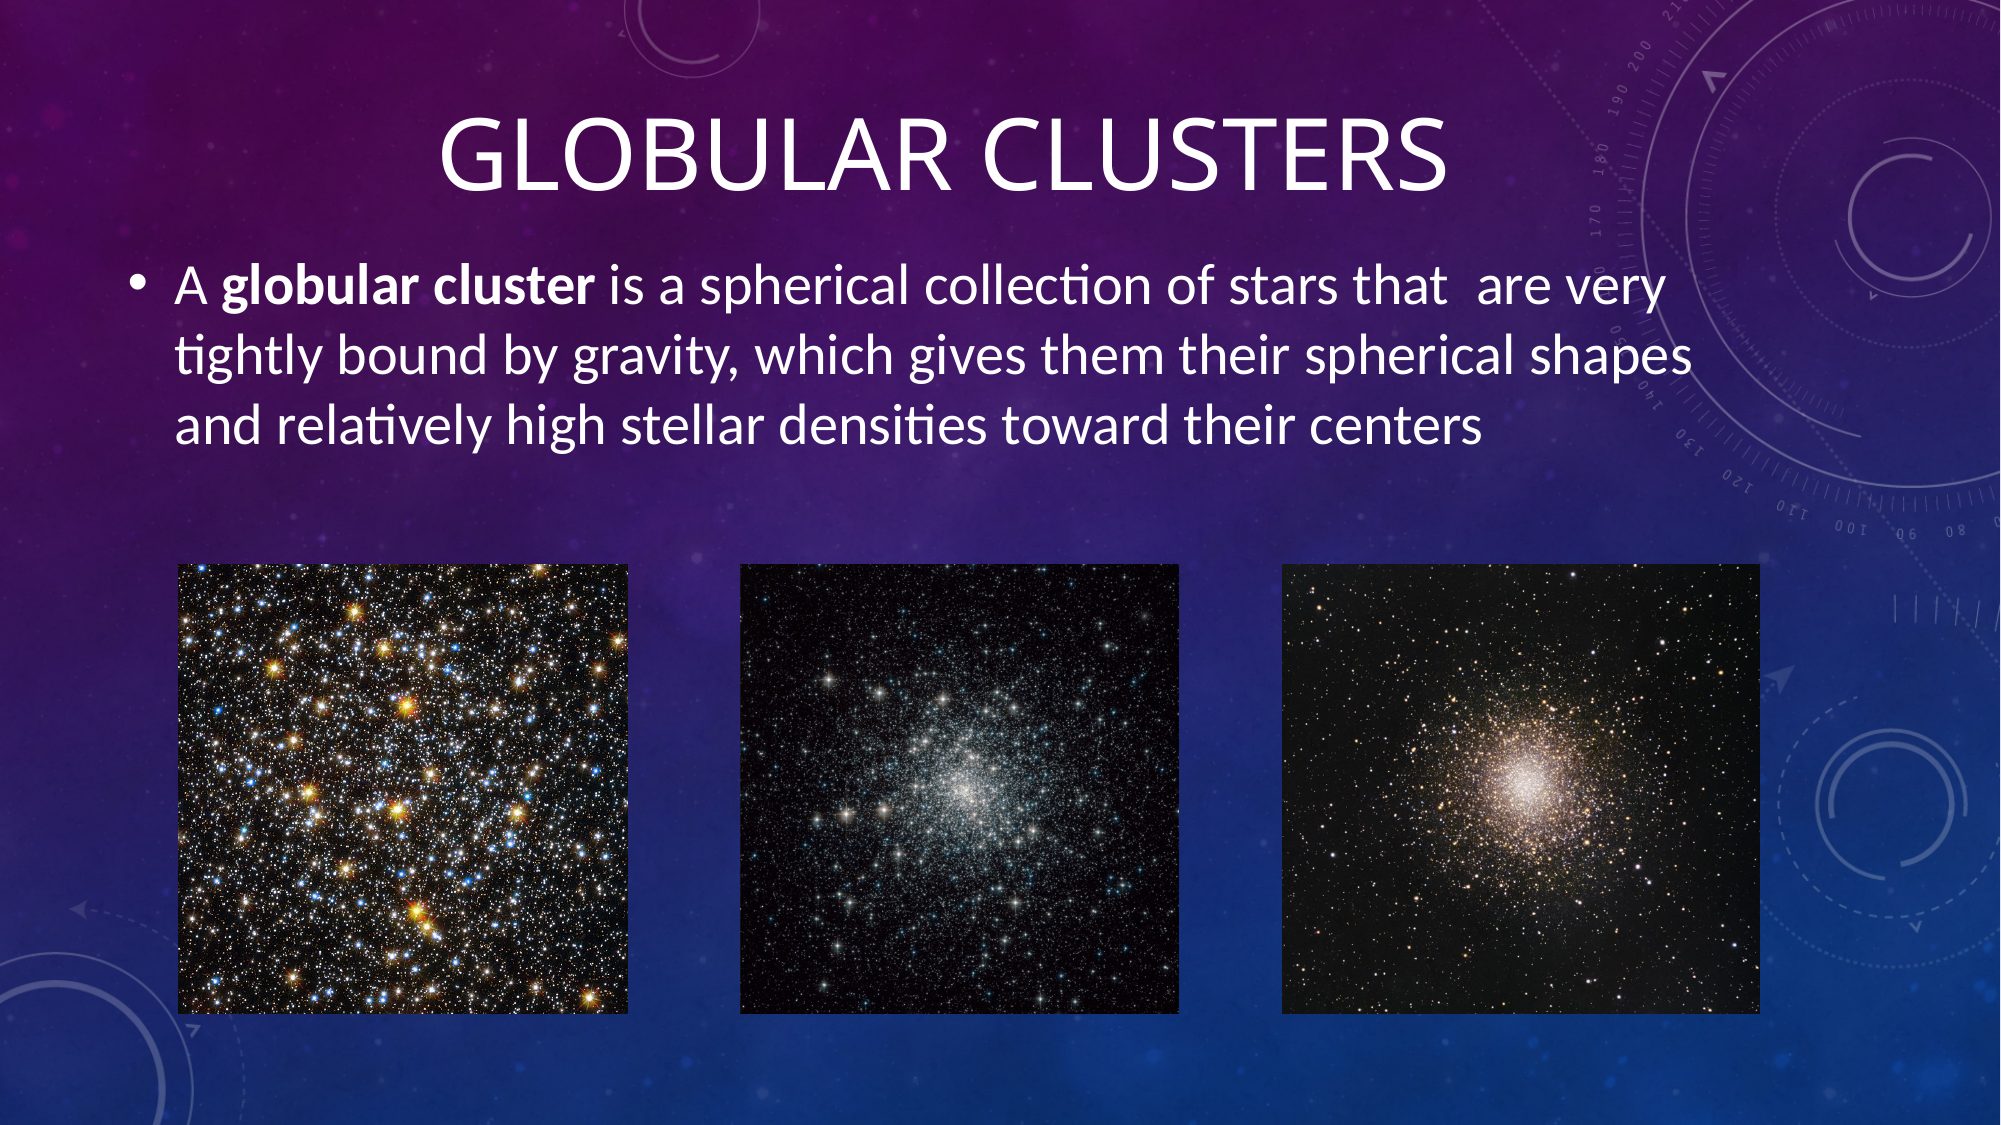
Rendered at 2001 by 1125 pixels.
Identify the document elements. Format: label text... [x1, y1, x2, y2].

picture [0, 0, 2001, 1125]
list A globular cluster is a spherical collection of stars that are very tightly bound by gravity, which gives them their spherical shapes and relatively high stellar densities toward their centers [112, 252, 1775, 450]
title Globular Clusters [112, 73, 1775, 229]
